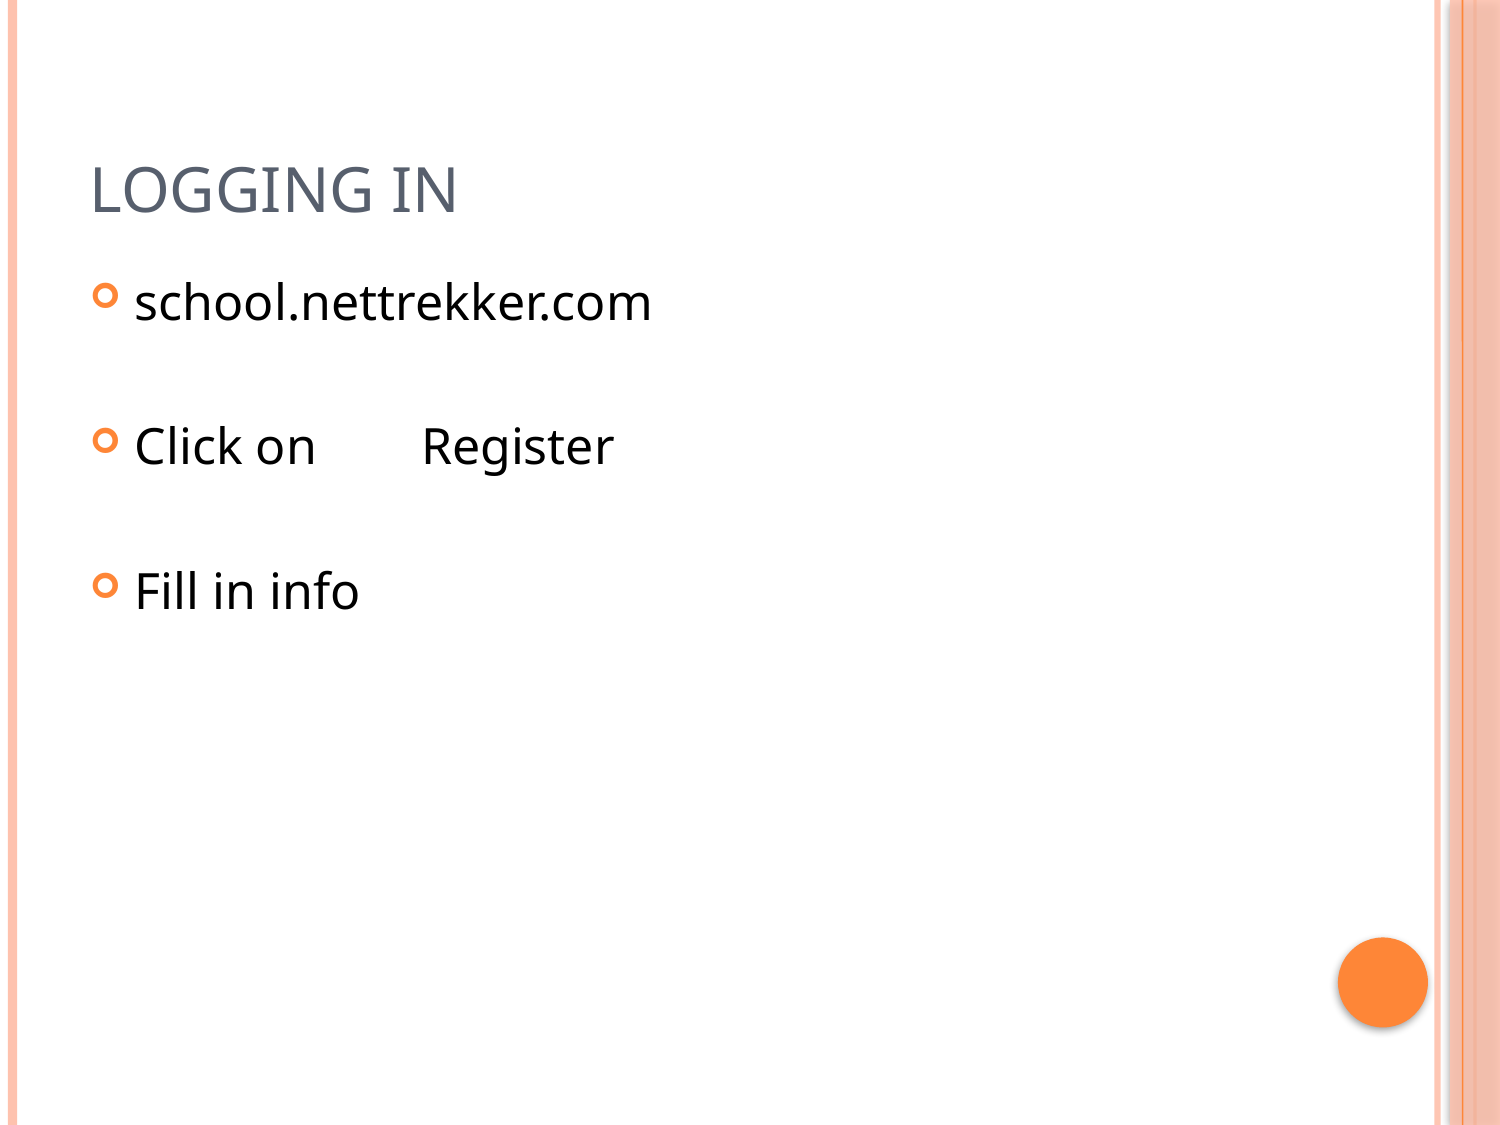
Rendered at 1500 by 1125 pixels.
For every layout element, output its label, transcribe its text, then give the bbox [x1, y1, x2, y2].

title Logging in [75, 45, 1300, 233]
list school.nettrekker.com Click on Register Fill in info [75, 262, 1300, 1062]
